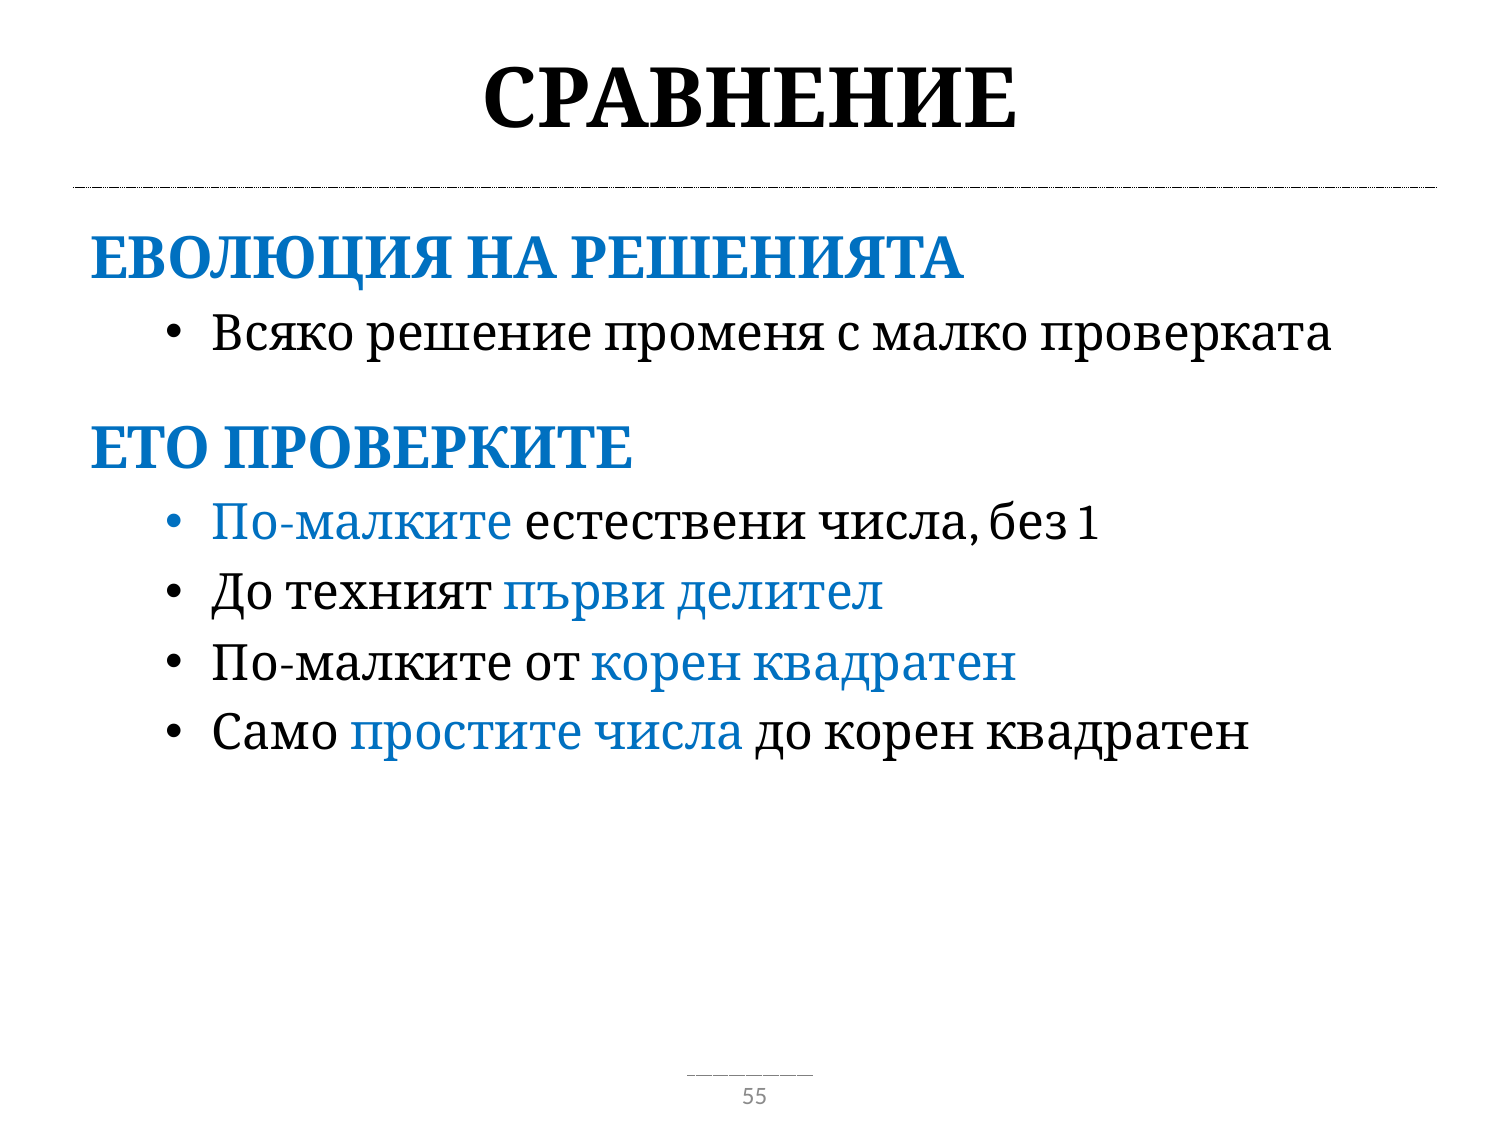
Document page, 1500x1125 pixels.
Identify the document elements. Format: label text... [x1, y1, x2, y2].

slide_number 55 [579, 1065, 930, 1125]
list Еволюция на решенията Всяко решение променя с малко проверката Ето проверките По-малките естествени числа, без 1 До техният първи делител По-малките от корен квадратен Само простите числа до корен квадратен [75, 212, 1450, 1063]
title Сравнение [0, 0, 1500, 188]
